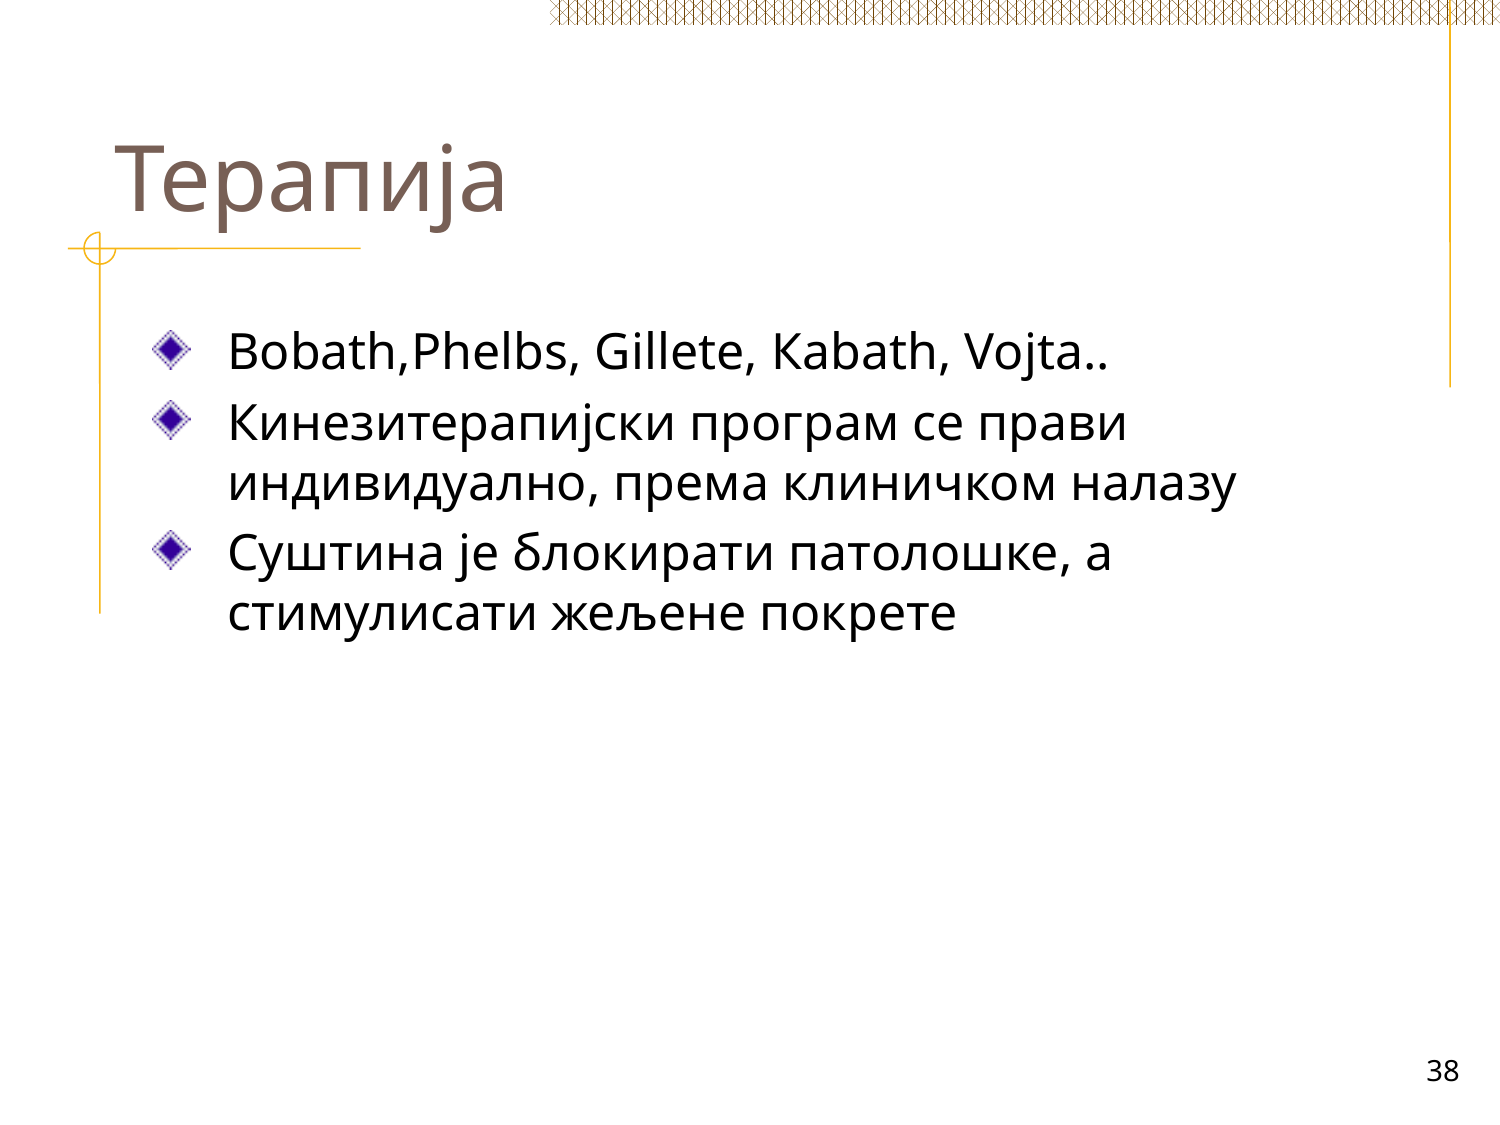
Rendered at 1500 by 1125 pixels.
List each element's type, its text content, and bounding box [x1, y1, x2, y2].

picture [152, 400, 191, 440]
list Bobath,Phelbs, Gillete, Кabath, Vojta.. Кинезитерапијски програм се прави индивидуално, према клиничком налазу Суштина је блокирати патолошке, а стимулисати жељене покрете [137, 312, 1413, 988]
title Терапија [99, 49, 1376, 238]
picture [152, 330, 191, 370]
picture [152, 530, 191, 570]
slide_number 38 [1162, 1025, 1475, 1100]
